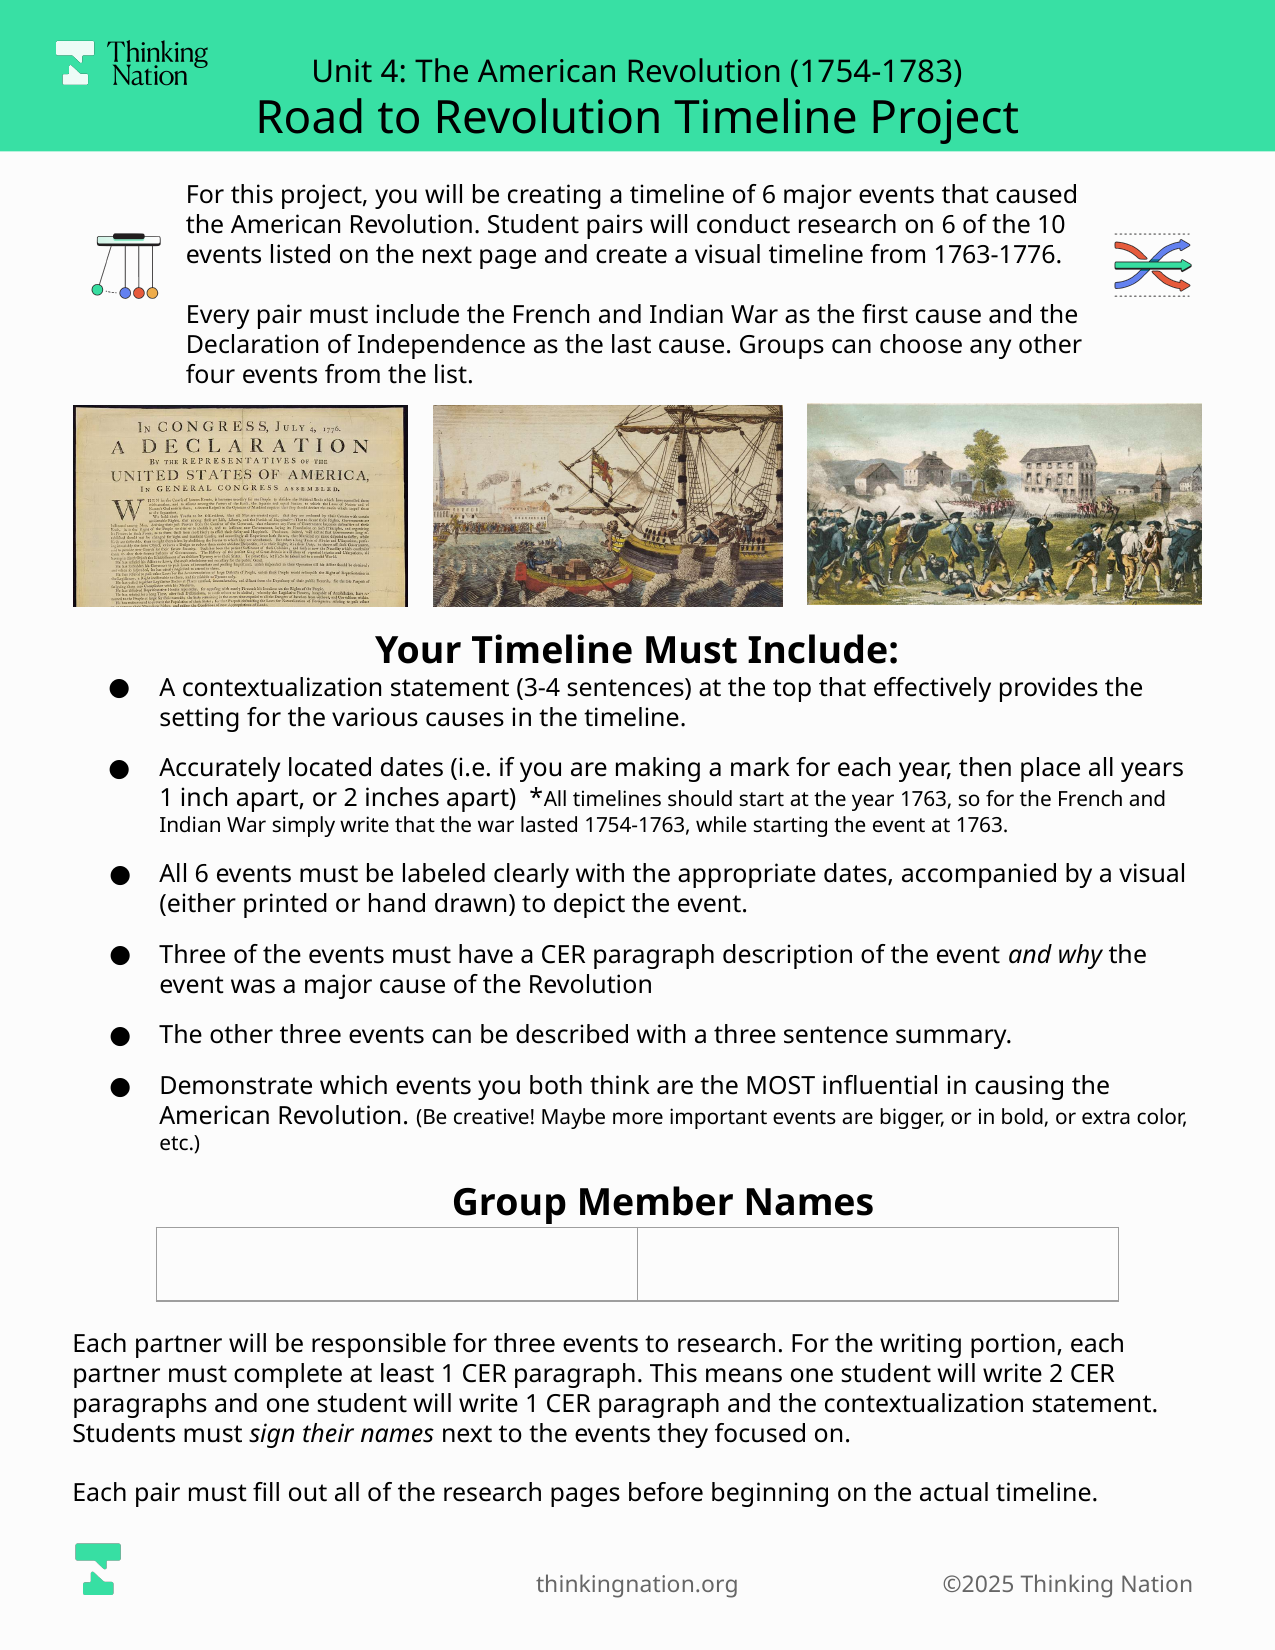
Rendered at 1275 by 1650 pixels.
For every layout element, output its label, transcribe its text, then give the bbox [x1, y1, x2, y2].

table_header [157, 1228, 637, 1300]
picture [62, 1533, 134, 1605]
text_box ©2025 Thinking Nation [907, 1553, 1210, 1605]
picture [38, 26, 213, 99]
picture [76, 216, 175, 316]
picture [1103, 216, 1203, 315]
text_box Group Member Names [350, 1167, 977, 1213]
text_box Your Timeline Must Include: A contextualization statement (3-4 sentences) at the top that effectively provides the setting for the various causes in the timeline. Accurately located dates (i.e. if you are making a mark for each year, then place all years 1 inch apart, or 2 inches apart) *All timelines should start at the year 1763, so for the French and Indian War simply write that the war lasted 1754-1763, while starting the event at 1763. All 6 events must be labeled clearly with the appropriate dates, accompanied by a visual (either printed or hand drawn) to depict the event. Three of the events must have a CER paragraph description of the event and why the event was a major cause of the Revolution The other three events can be described with a three sentence summary. Demonstrate which events you both think are the MOST influential in causing the American Revolution. (Be creative! Maybe more important events are bigger, or in bold, or extra color, etc.) [69, 611, 1206, 1167]
picture [807, 403, 1203, 605]
text_box thinkingnation.org [486, 1553, 789, 1605]
picture [72, 405, 409, 607]
text_box Unit 4: The American Revolution (1754-1783) Road to Revolution Timeline Project [0, 0, 1275, 152]
text_box Each partner will be responsible for three events to research. For the writing portion, each partner must complete at least 1 CER paragraph. This means one student will write 2 CER paragraphs and one student will write 1 CER paragraph and the contextualization statement. Students must sign their names next to the events they focused on. Each pair must fill out all of the research pages before beginning on the actual timeline. [57, 1312, 1218, 1518]
picture [432, 405, 783, 607]
text_box For this project, you will be creating a timeline of 6 major events that caused the American Revolution. Student pairs will conduct research on 6 of the 10 events listed on the next page and create a visual timeline from 1763-1776. Every pair must include the French and Indian War as the first cause and the Declaration of Independence as the last cause. Groups can choose any other four events from the list. [170, 163, 1105, 369]
table_header [638, 1228, 1118, 1300]
